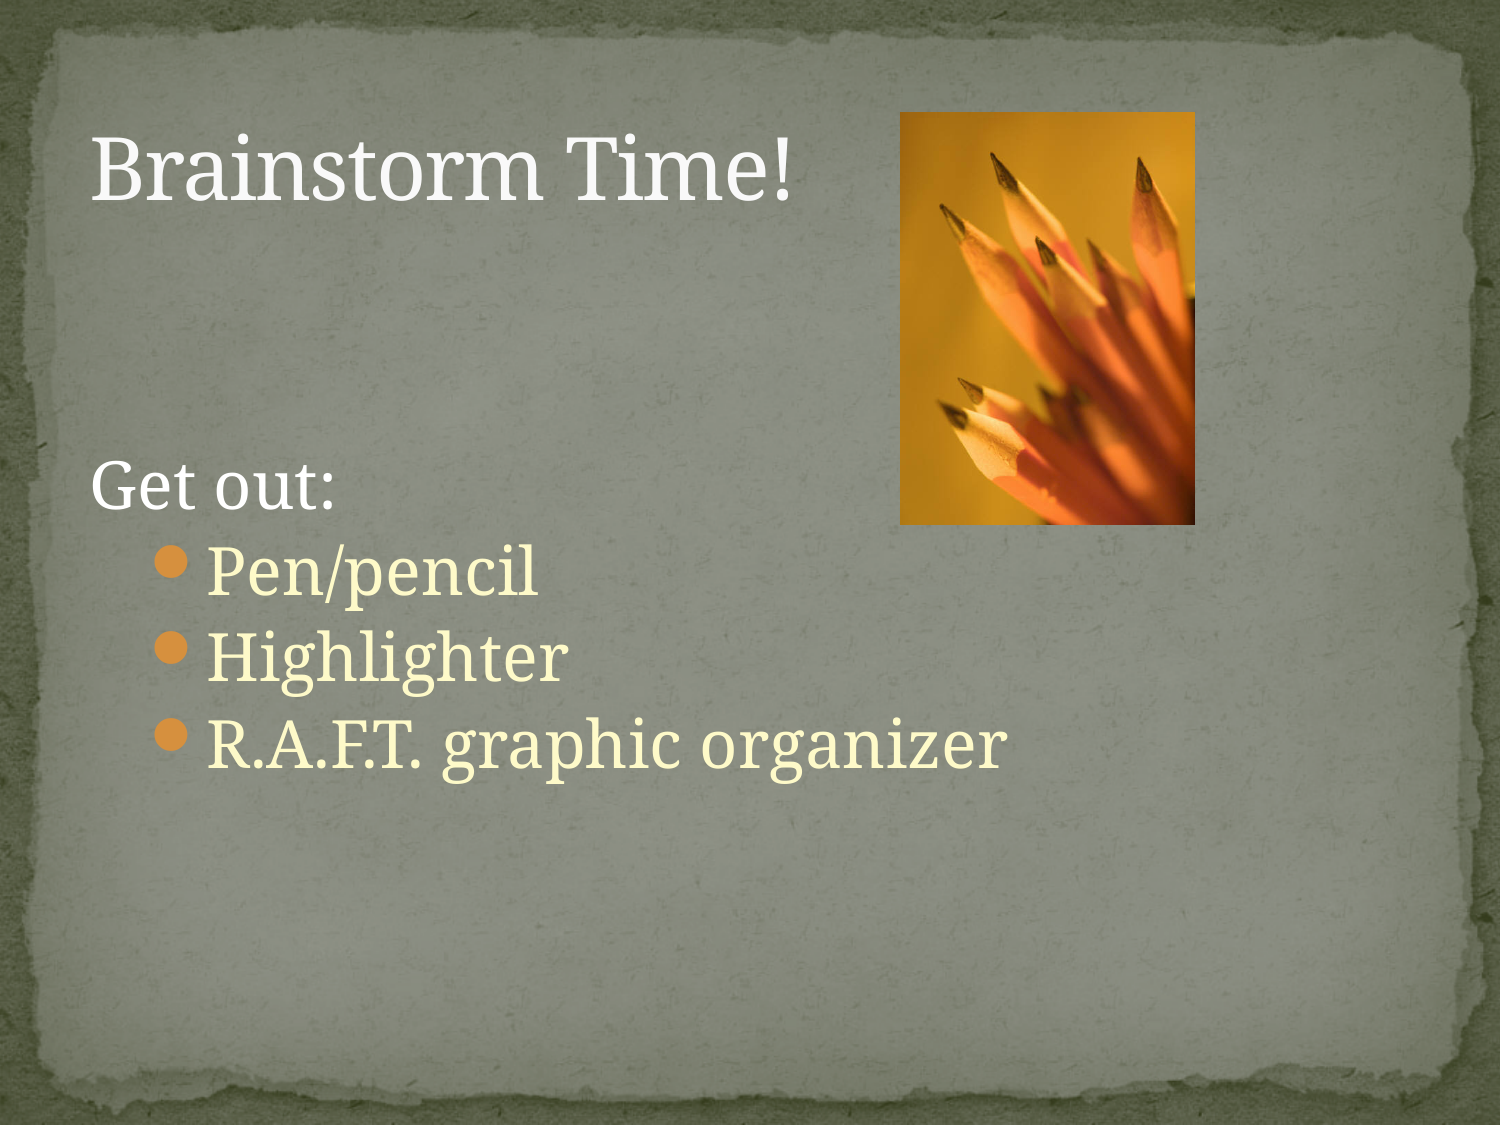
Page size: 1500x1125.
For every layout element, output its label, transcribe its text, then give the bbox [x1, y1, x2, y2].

picture [900, 112, 1195, 525]
title Brainstorm Time! [74, 24, 1425, 225]
list Get out: Pen/pencil Highlighter R.A.F.T. graphic organizer [75, 249, 1425, 1000]
